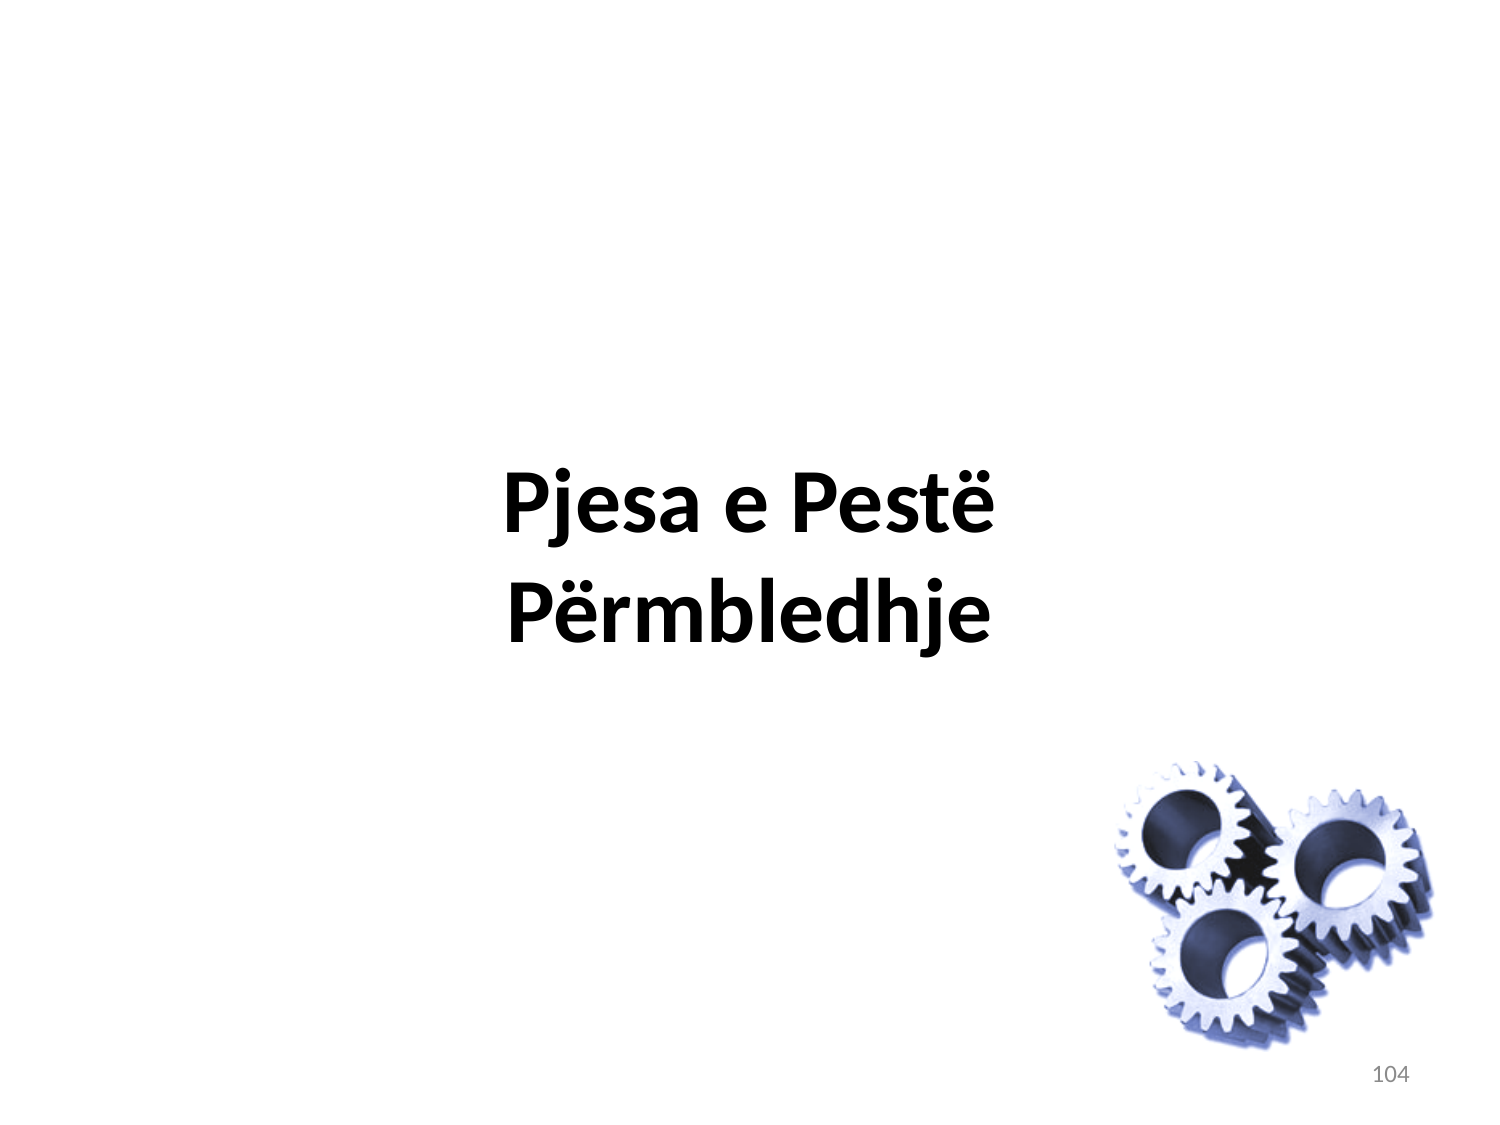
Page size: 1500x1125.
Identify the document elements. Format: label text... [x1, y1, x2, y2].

slide_number 104 [1074, 1042, 1425, 1103]
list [1113, 761, 1436, 1052]
title Pjesa e Pestë Përmbledhje [75, 433, 1425, 622]
